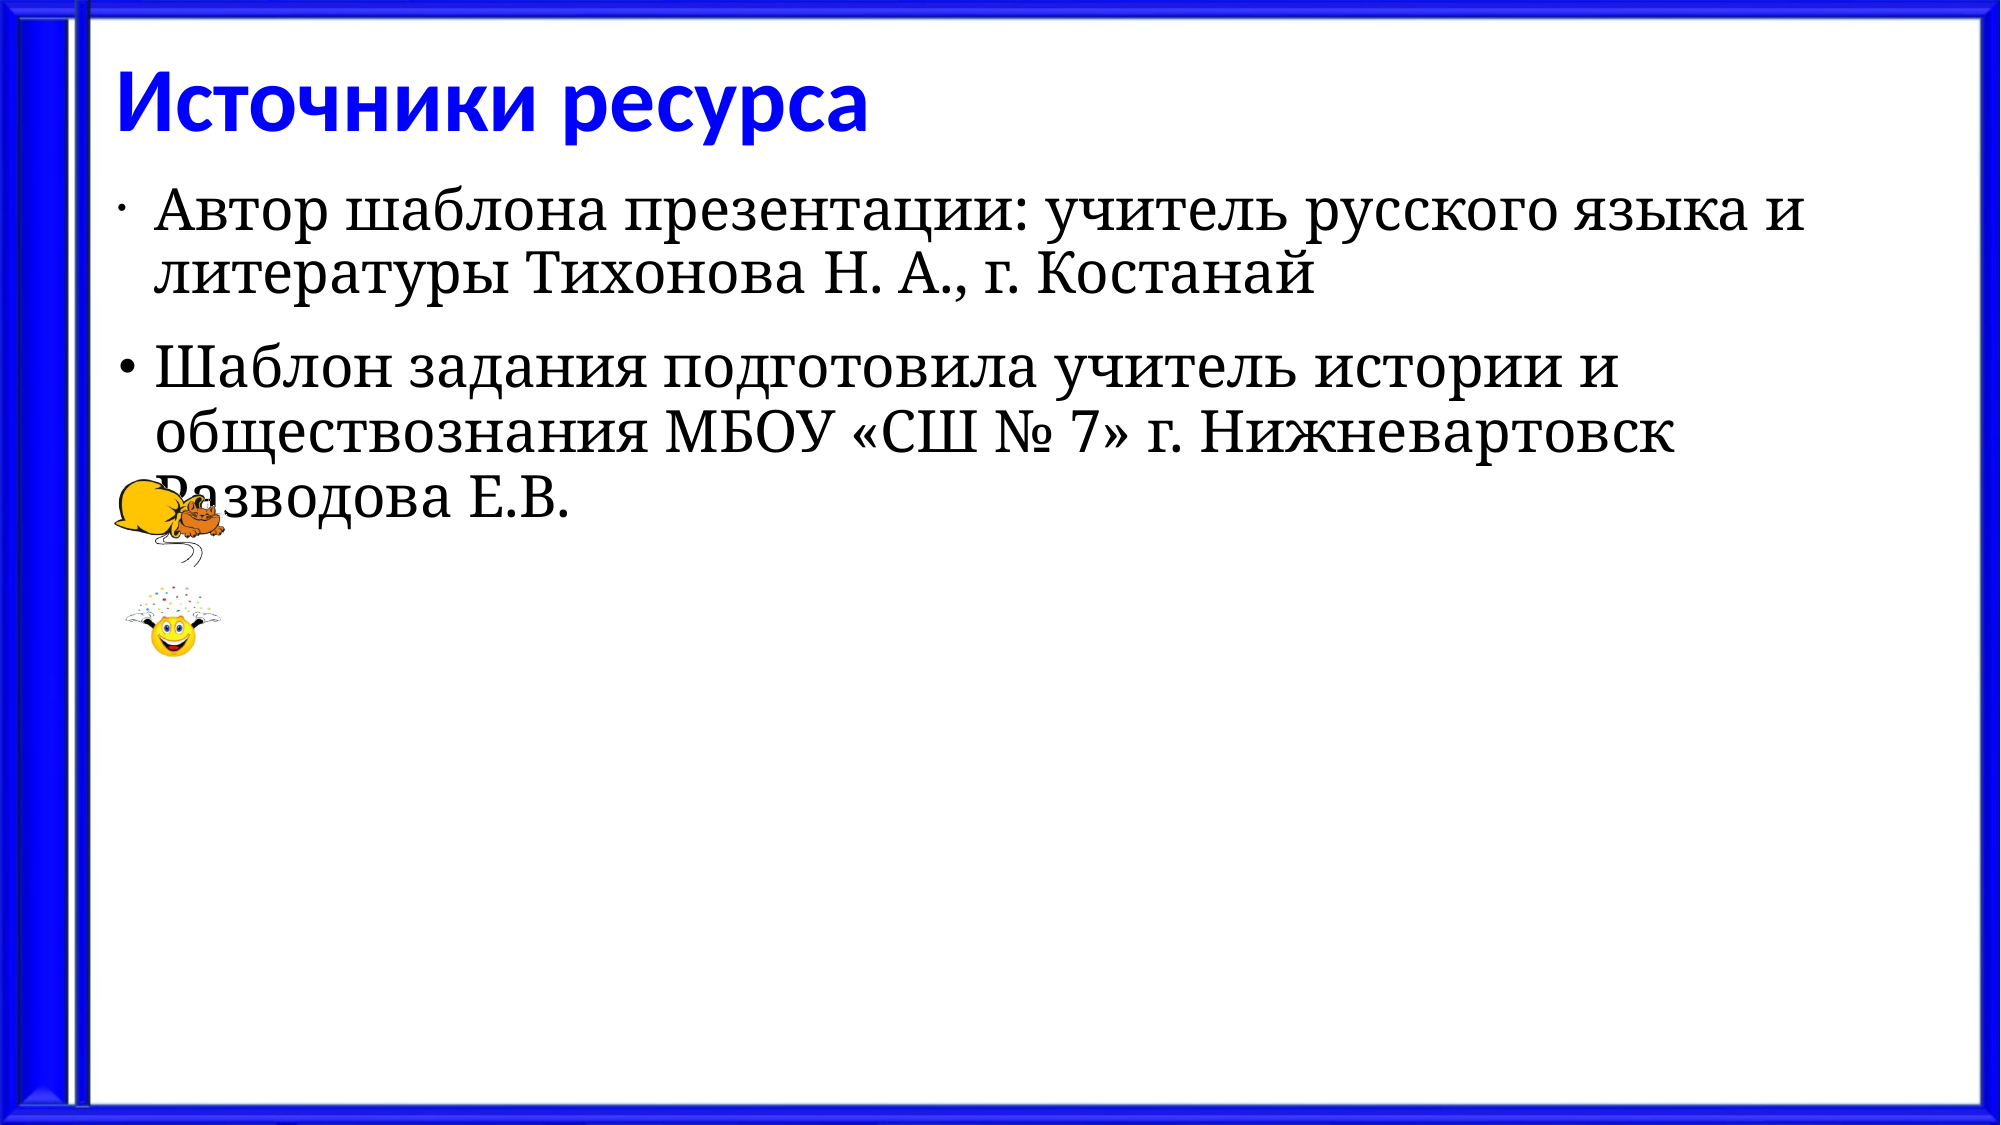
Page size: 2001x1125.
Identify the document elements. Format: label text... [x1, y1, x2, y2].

text_box Автор шаблона презентации: учитель русского языка и литературы Тихонова Н. А., г. Костанай Шаблон задания подготовила учитель истории и обществознания МБОУ «СШ № 7» г. Нижневартовск Разводова Е.В. [102, 172, 1958, 504]
picture [0, 0, 2001, 1125]
title Источники ресурса [100, 44, 1957, 185]
